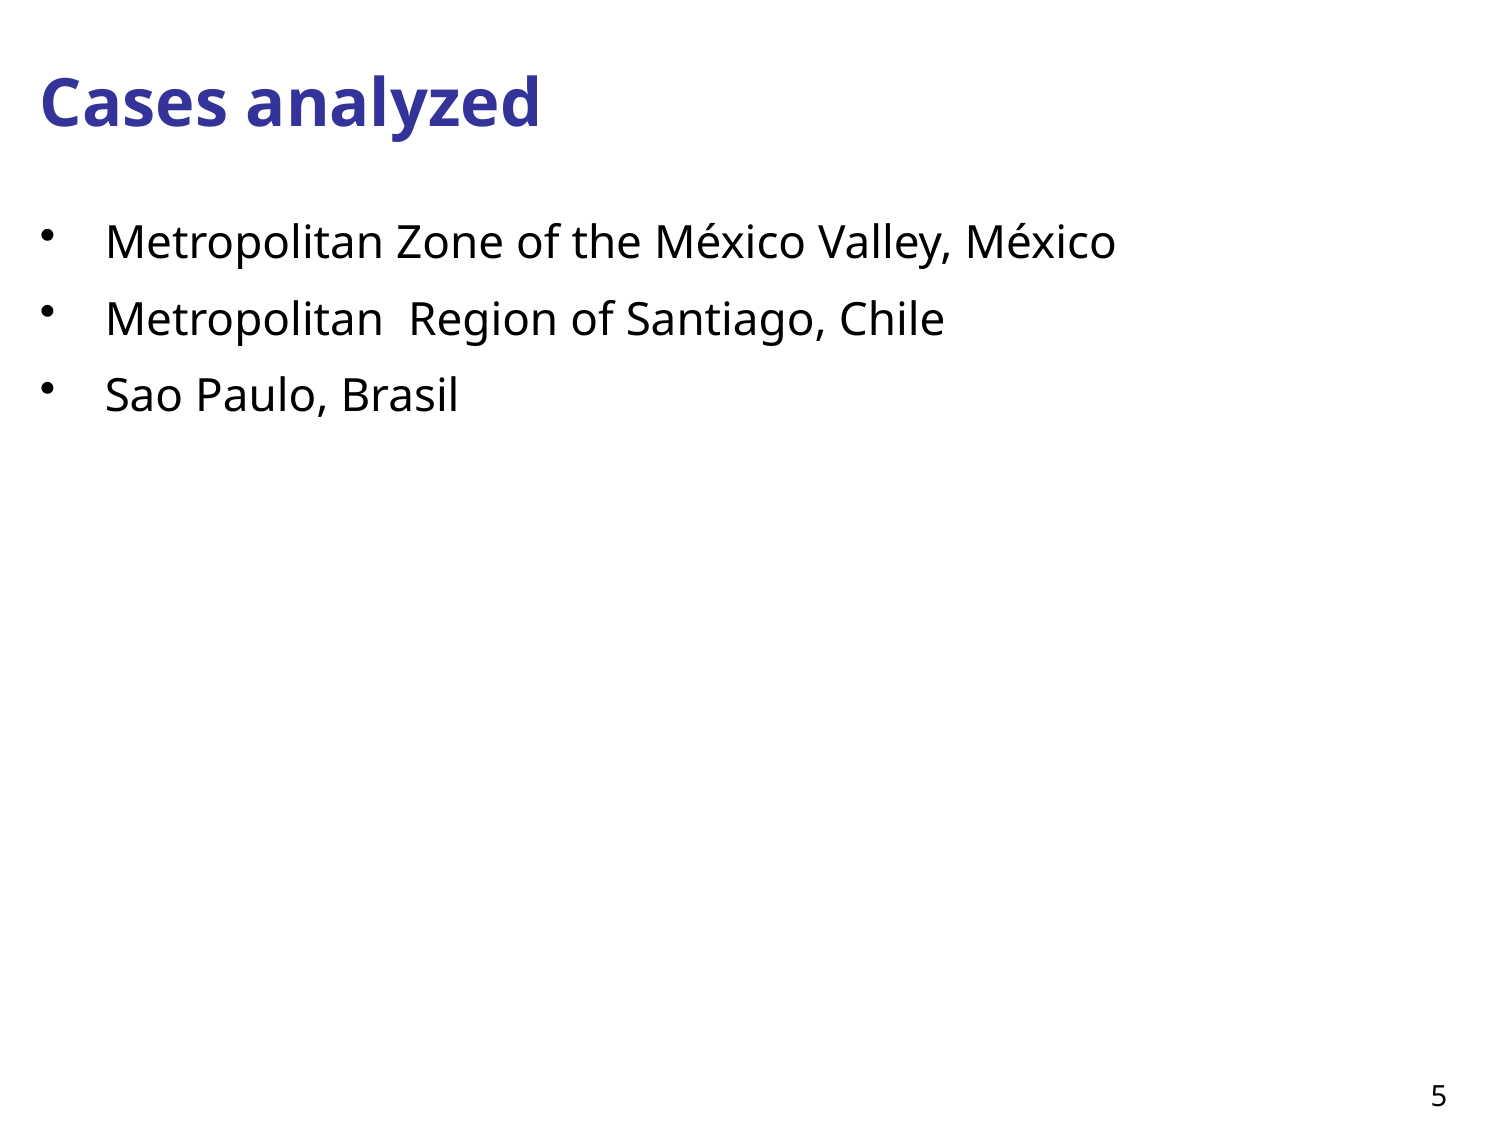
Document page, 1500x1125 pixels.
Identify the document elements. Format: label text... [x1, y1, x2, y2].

slide_number 5 [1149, 1101, 1463, 1125]
list Metropolitan Zone of the México Valley, México Metropolitan Region of Santiago, Chile Sao Paulo, Brasil [24, 199, 1463, 1101]
title Cases analyzed [24, 24, 1463, 176]
